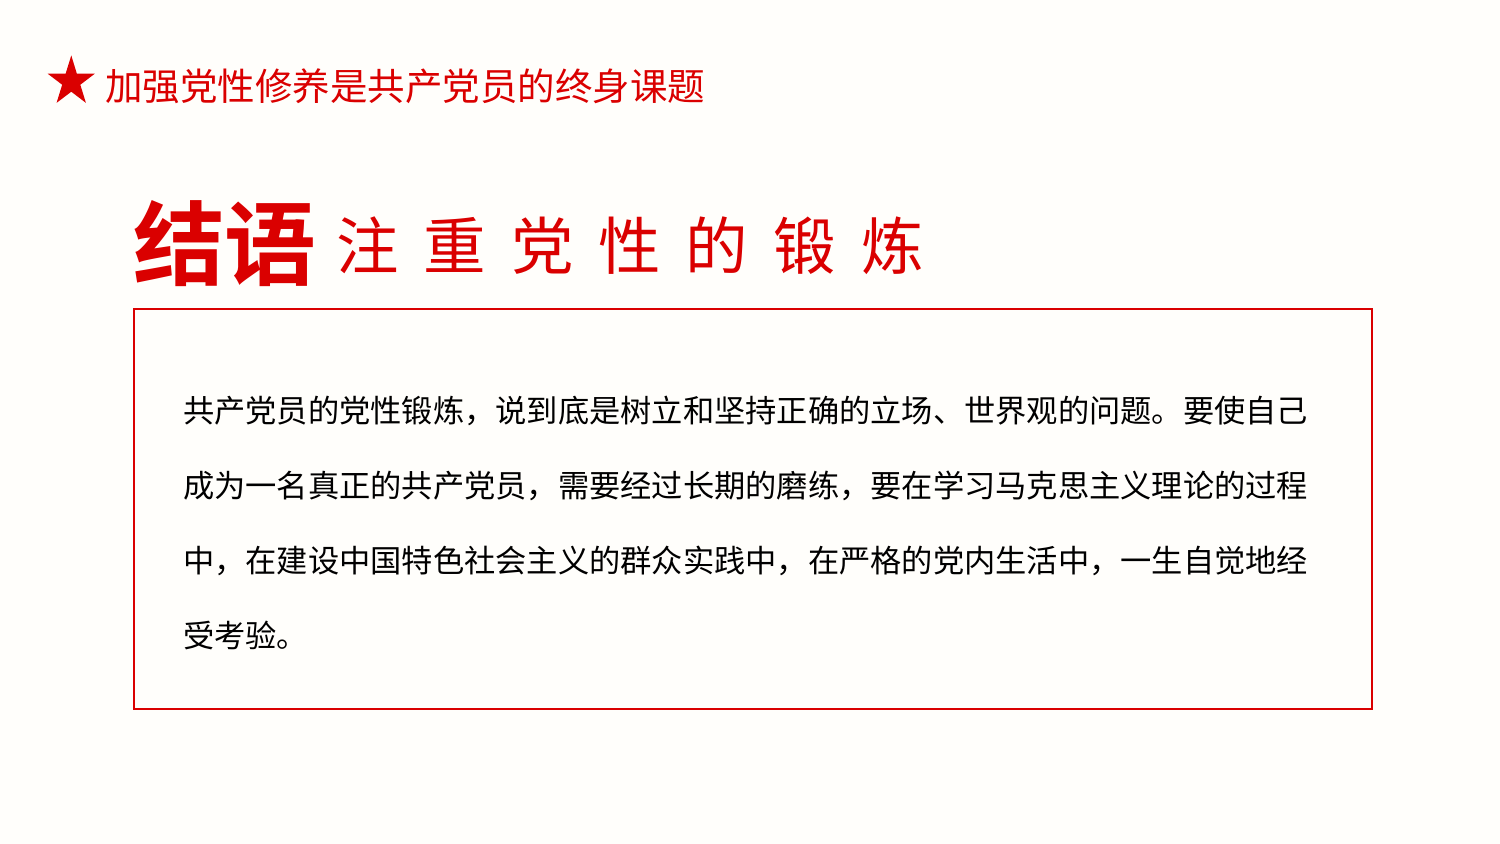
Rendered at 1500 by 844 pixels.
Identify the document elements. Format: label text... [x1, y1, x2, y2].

text_box 结语 [99, 191, 350, 293]
text_box 注重党性的锻炼 [350, 200, 986, 289]
text_box [133, 308, 1373, 710]
